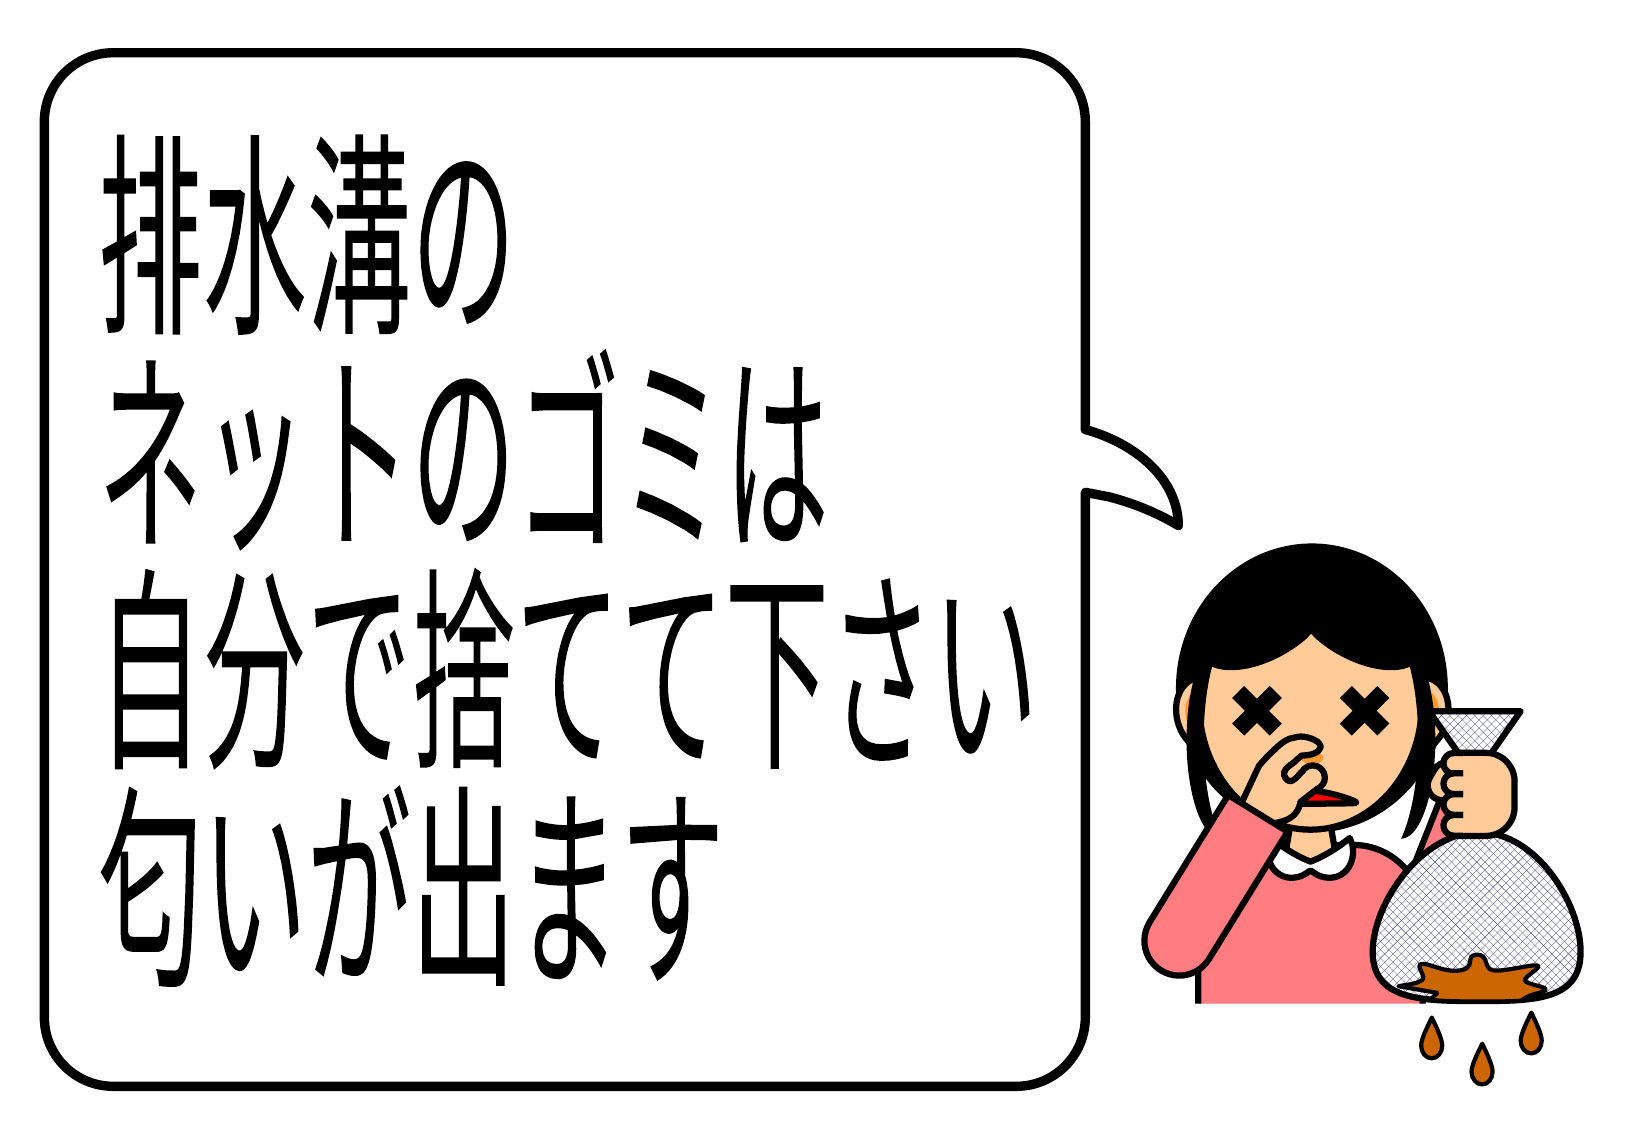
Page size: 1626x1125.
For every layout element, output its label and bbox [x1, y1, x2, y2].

text_box [44, 52, 1179, 1087]
text_box [1174, 546, 1581, 1085]
